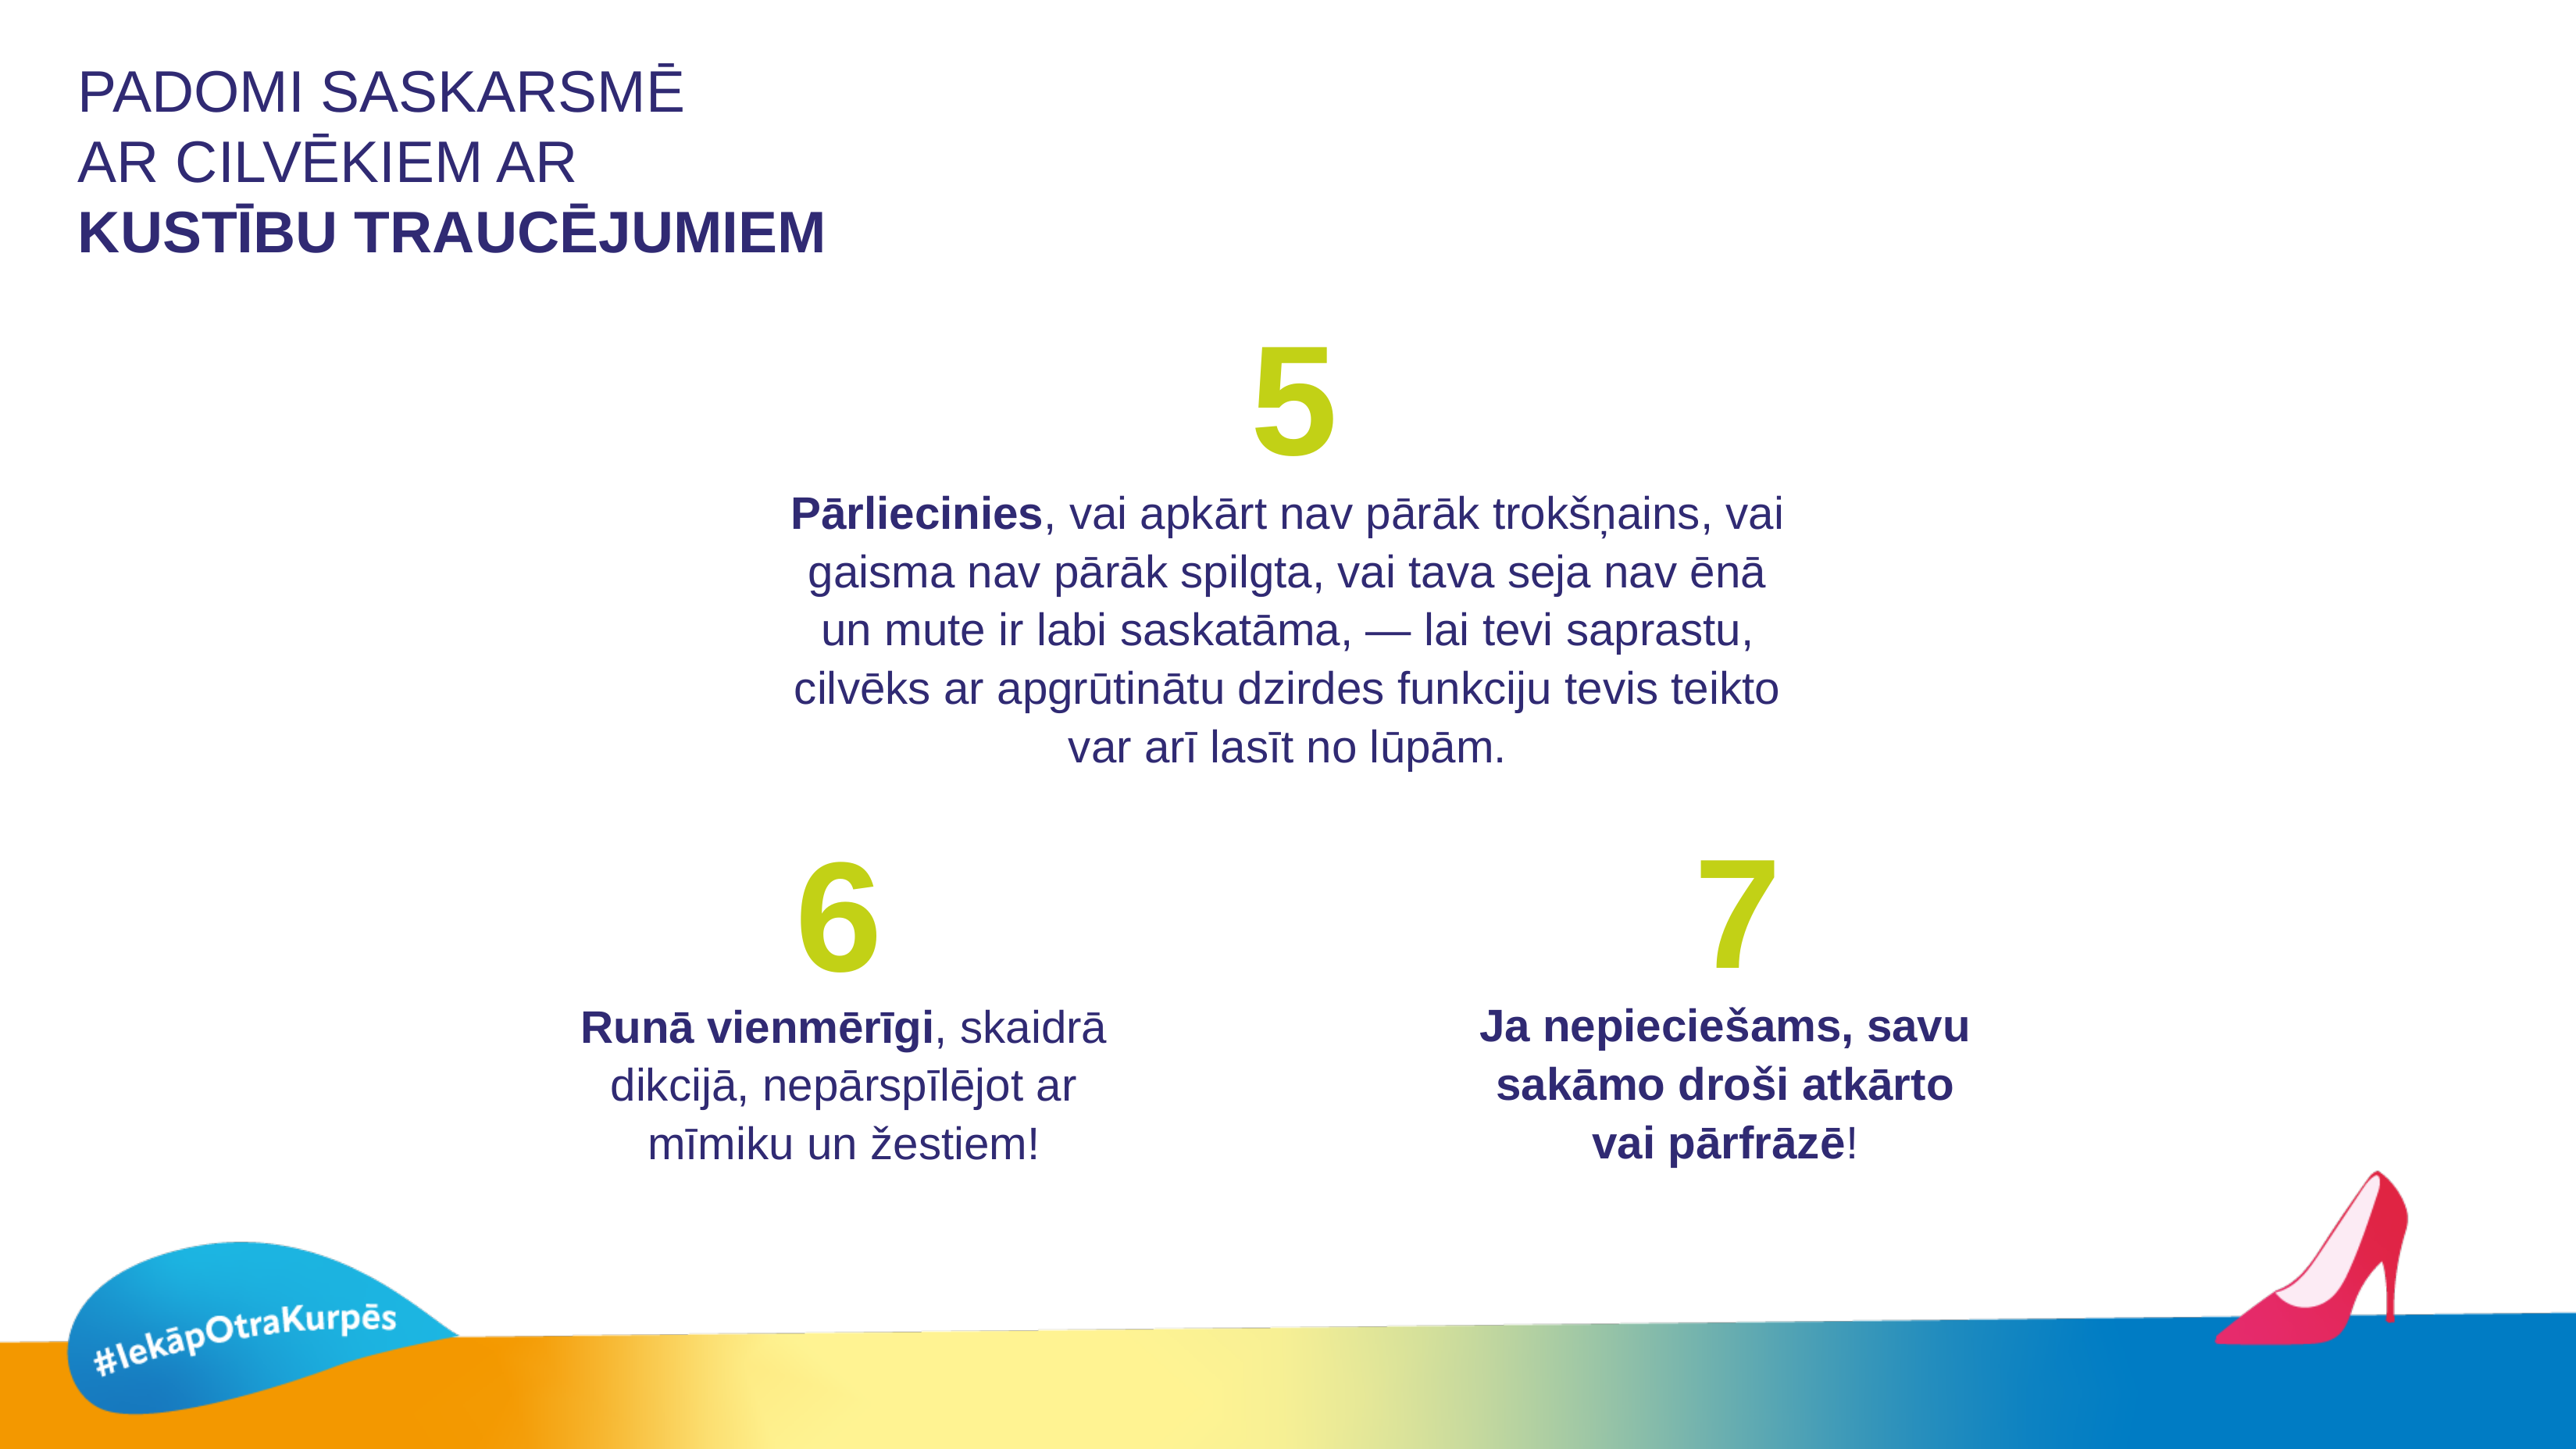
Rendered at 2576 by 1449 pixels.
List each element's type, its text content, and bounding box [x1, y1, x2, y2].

text_box 7 [1689, 805, 1821, 1008]
text_box Runā vienmērīgi, skaidrā dikcijā, nepārspīlējot ar mīmiku un žestiem! [539, 987, 1149, 1142]
text_box Pārliecinies, vai apkārt nav pārāk trokšņains, vai gaisma nav pārāk spilgta, vai tava seja nav ēnā un mute ir labi saskatāma, — lai tevi saprastu, cilvēks ar apgrūtinātu dzirdes funkciju tevis teikto var arī lasīt no lūpām. [780, 473, 1796, 777]
title PADOMI SASKARSMĒ AR CILVĒKIEM AR KUSTĪBU TRAUCĒJUMIEM [77, 53, 1207, 294]
text_box 5 [1245, 293, 1378, 494]
picture [0, 1144, 2576, 1449]
text_box Ja nepieciešams, savu sakāmo droši atkārto vai pārfrāzē! [1458, 987, 1992, 1142]
text_box 6 [790, 808, 922, 1011]
